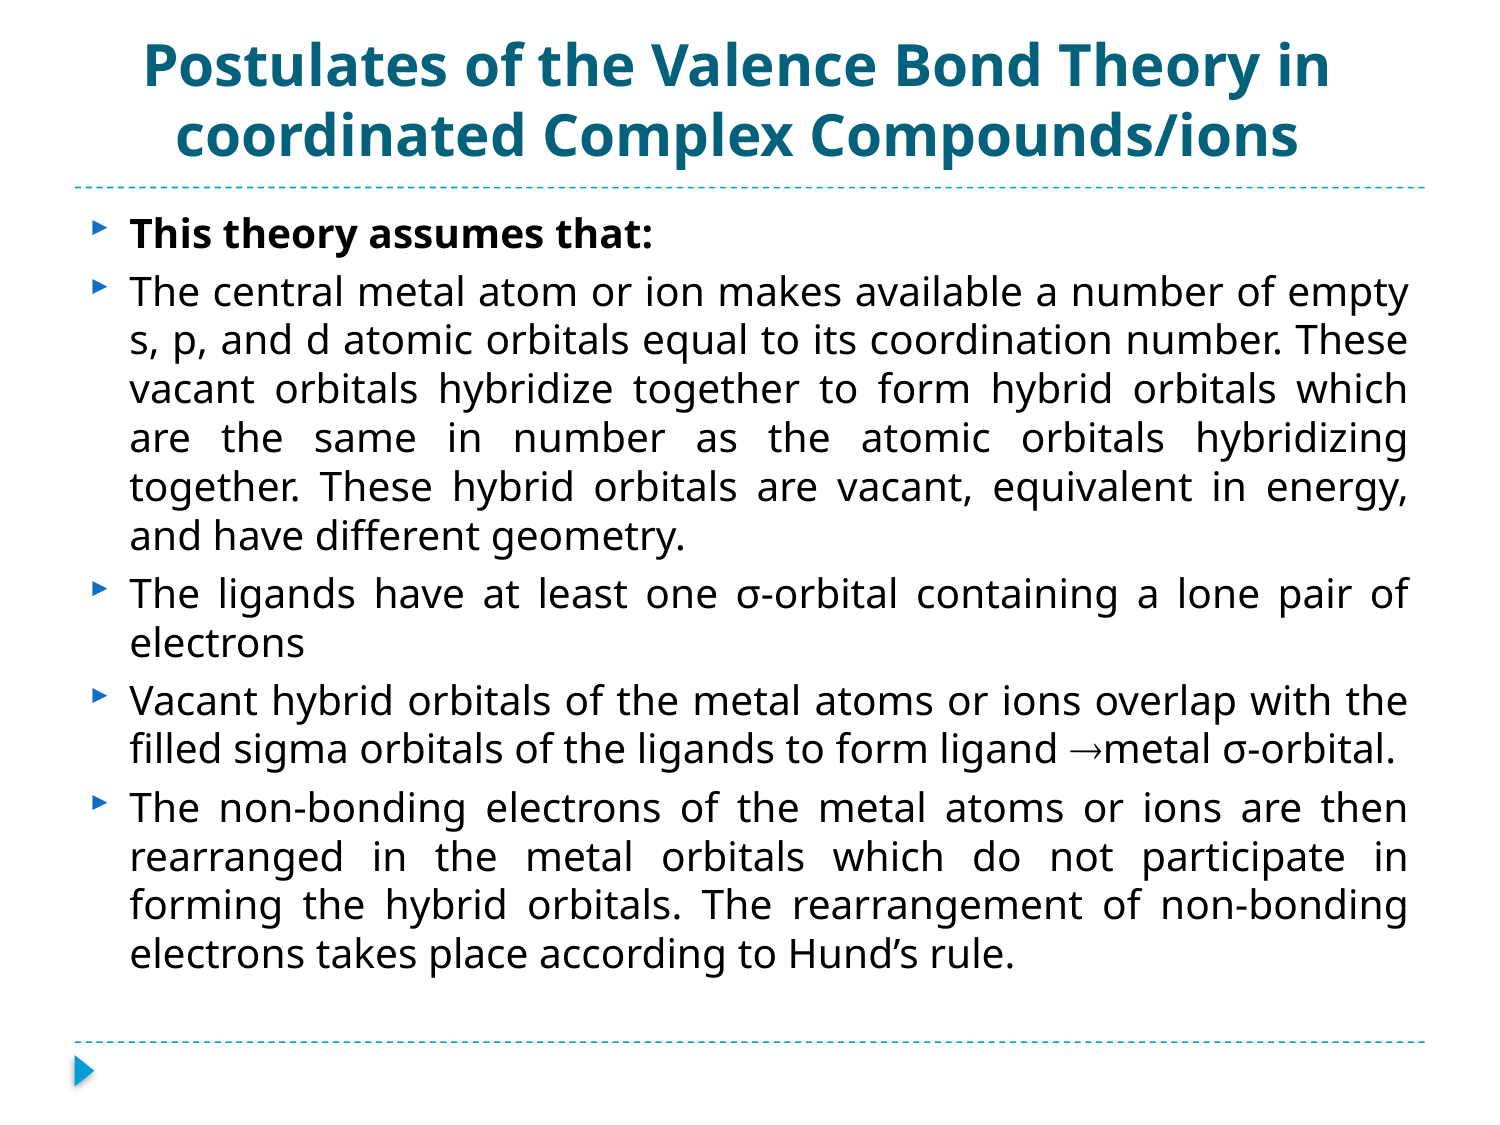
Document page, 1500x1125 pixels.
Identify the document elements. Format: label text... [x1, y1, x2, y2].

title Postulates of the Valence Bond Theory in coordinated Complex Compounds/ions [62, 12, 1413, 175]
list This theory assumes that: The central metal atom or ion makes available a number of empty s, p, and d atomic orbitals equal to its coordination number. These vacant orbitals hybridize together to form hybrid orbitals which are the same in number as the atomic orbitals hybridizing together. These hybrid orbitals are vacant, equivalent in energy, and have different geometry. The ligands have at least one σ-orbital containing a lone pair of electrons Vacant hybrid orbitals of the metal atoms or ions overlap with the filled sigma orbitals of the ligands to form ligand metal σ-orbital. The non-bonding electrons of the metal atoms or ions are then rearranged in the metal orbitals which do not participate in forming the hybrid orbitals. The rearrangement of non-bonding electrons takes place according to Hund’s rule. [75, 200, 1425, 1010]
